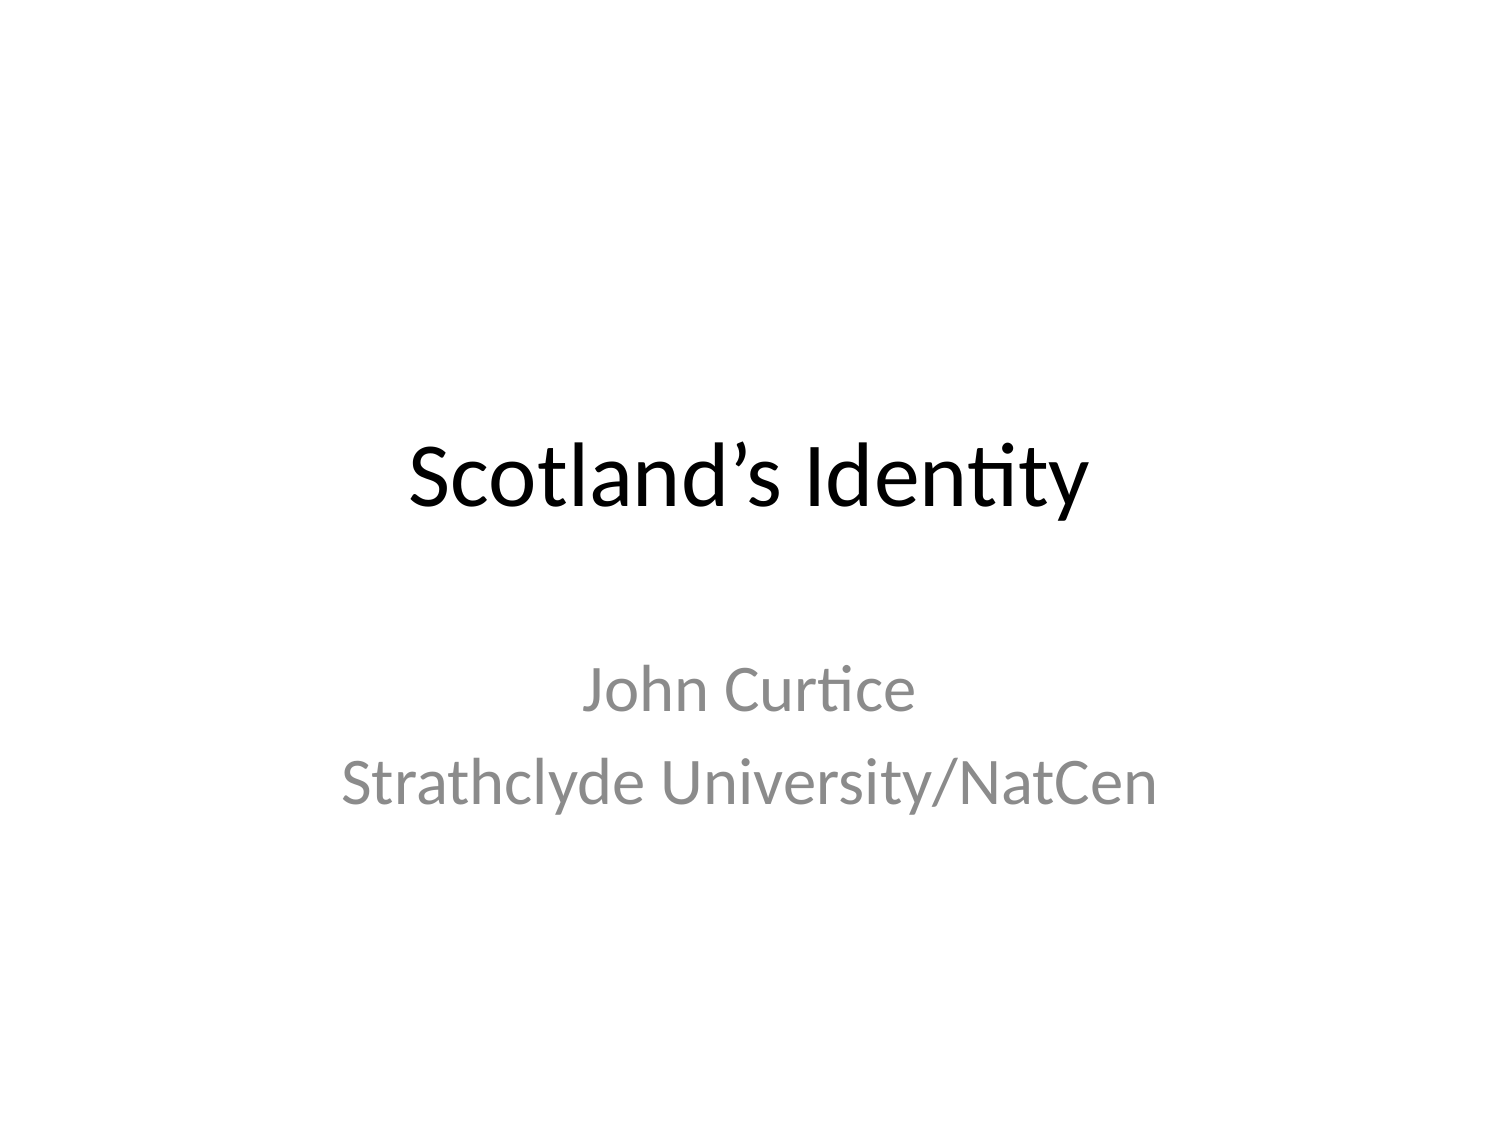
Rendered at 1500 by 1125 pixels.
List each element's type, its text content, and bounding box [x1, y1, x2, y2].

title Scotland’s Identity [112, 349, 1388, 591]
subtitle John Curtice Strathclyde University/NatCen [225, 637, 1275, 925]
